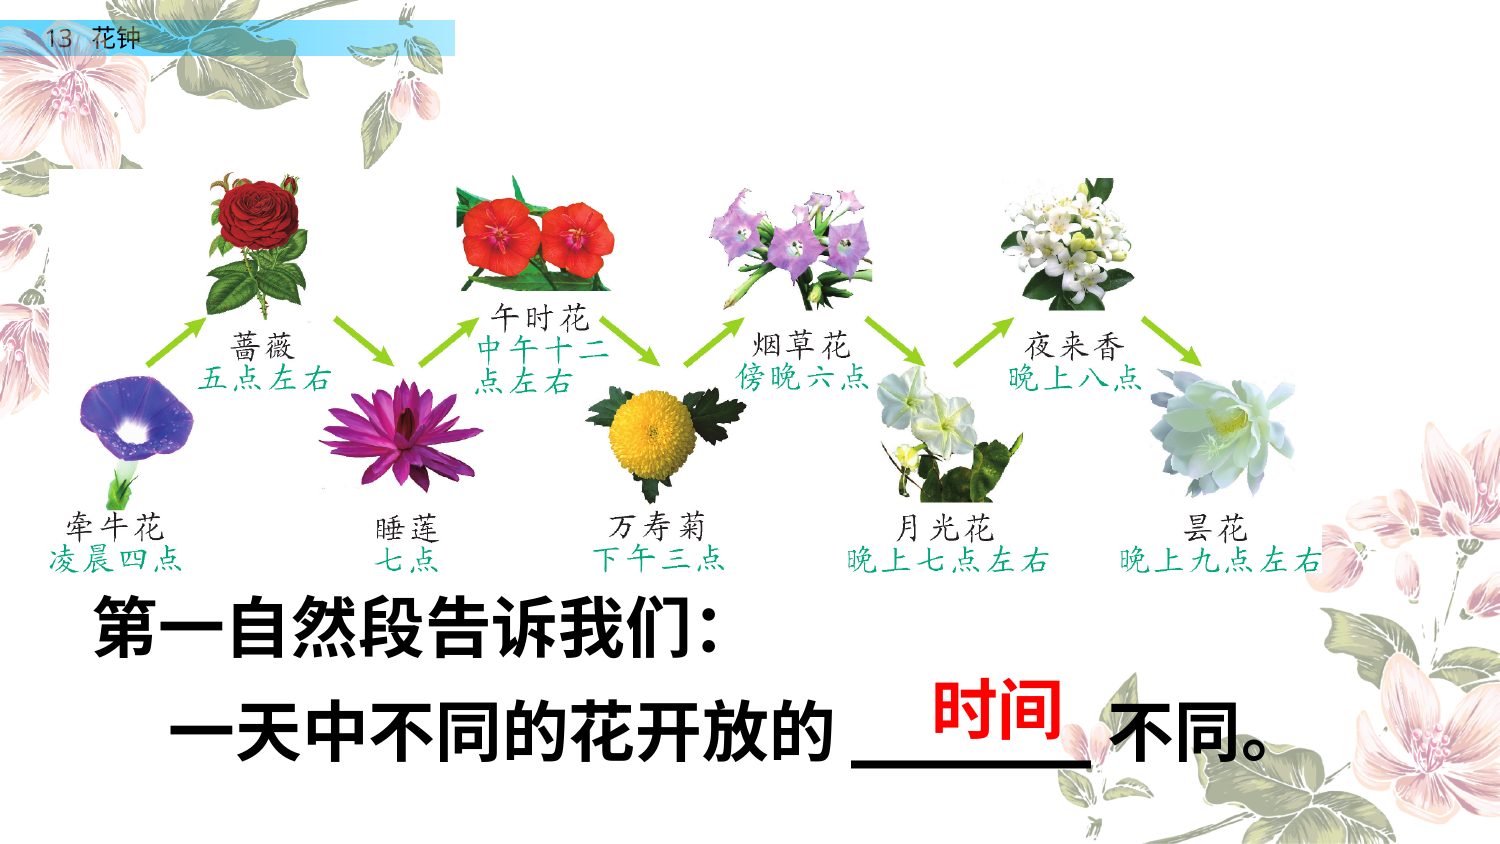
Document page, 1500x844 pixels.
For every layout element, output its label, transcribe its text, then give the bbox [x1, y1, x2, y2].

picture [0, 0, 1500, 844]
text_box 第一自然段告诉我们： 一天中不同的花开放的______不同。 [76, 554, 1444, 777]
text_box 时间 [916, 660, 1080, 756]
